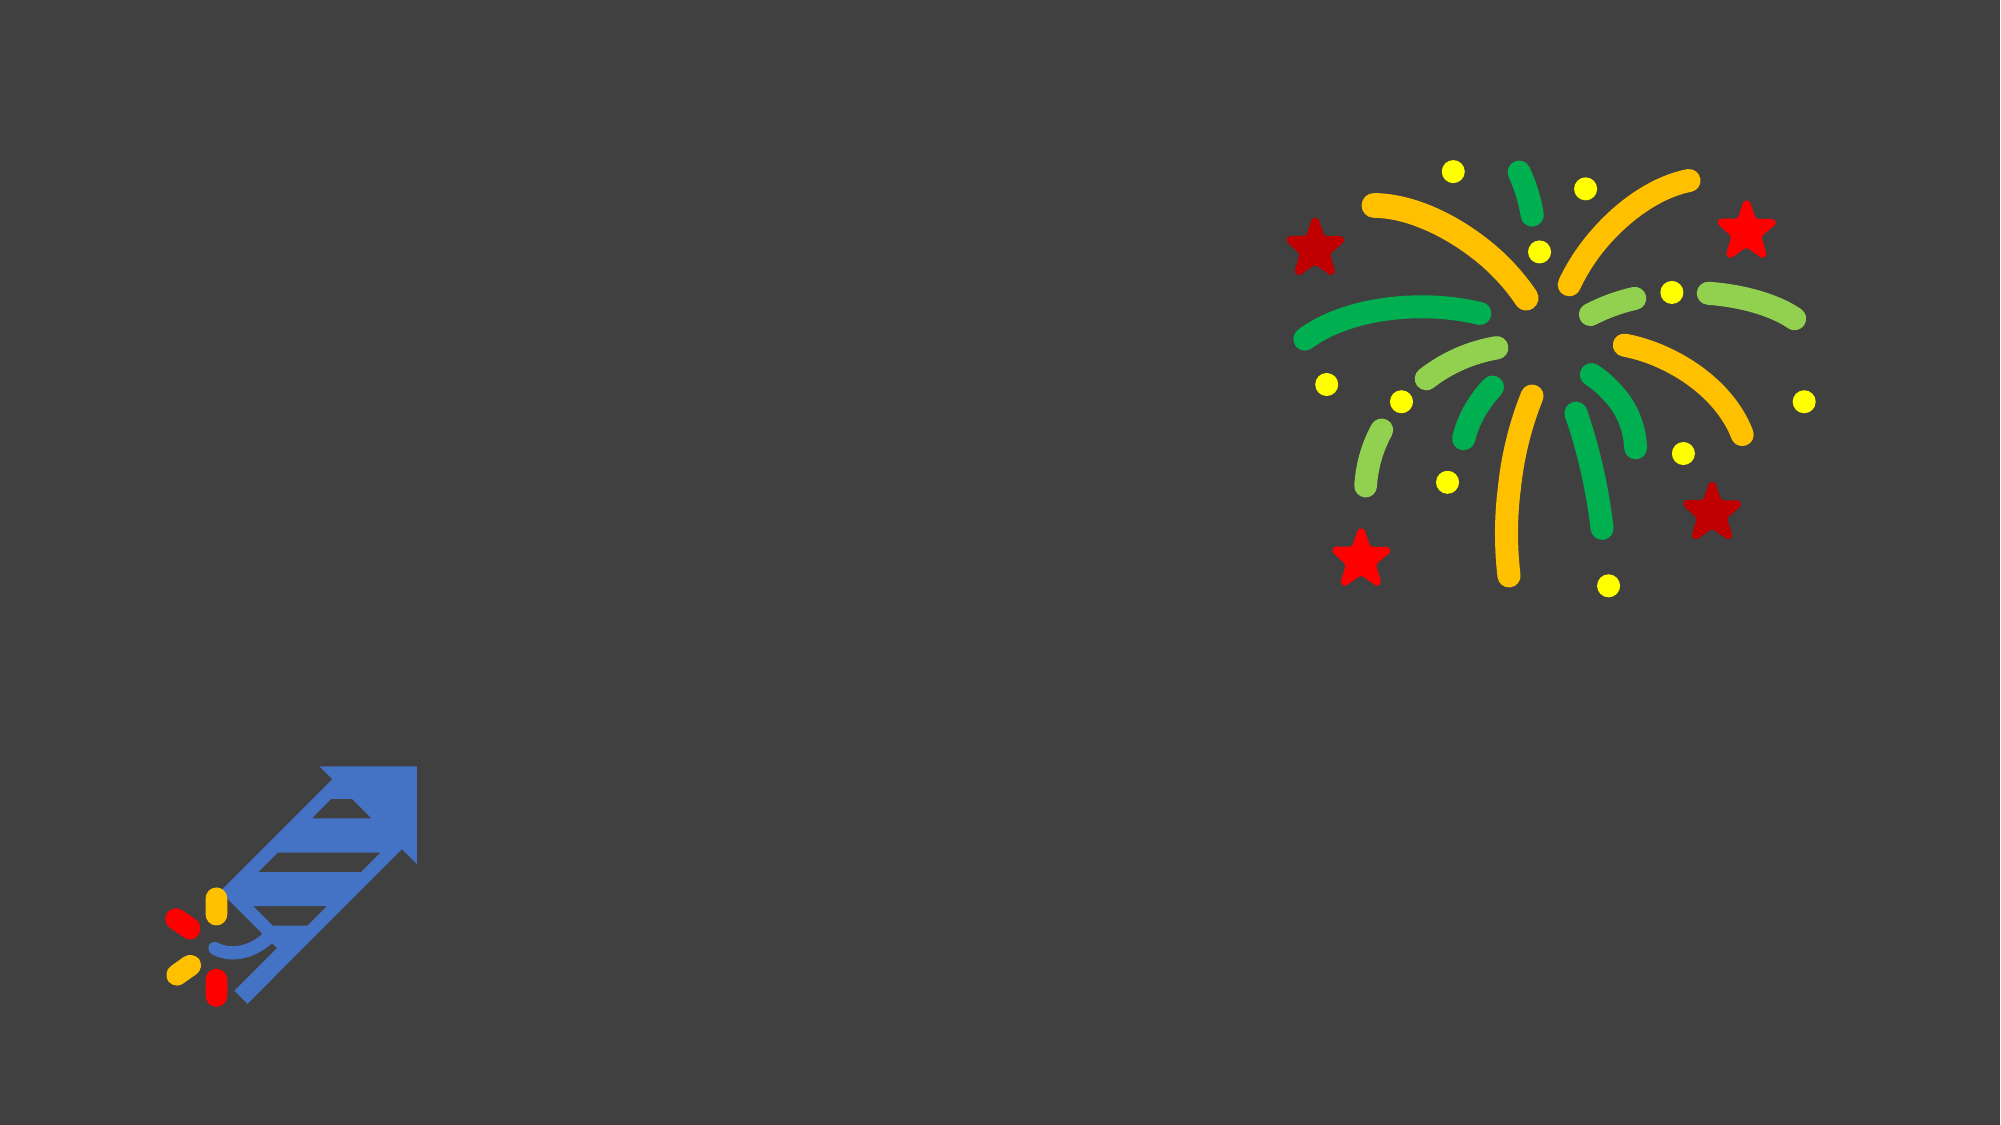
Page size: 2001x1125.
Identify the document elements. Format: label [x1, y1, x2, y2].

text_box [1286, 160, 1816, 598]
text_box [224, 766, 417, 1004]
text_box [165, 887, 228, 1007]
